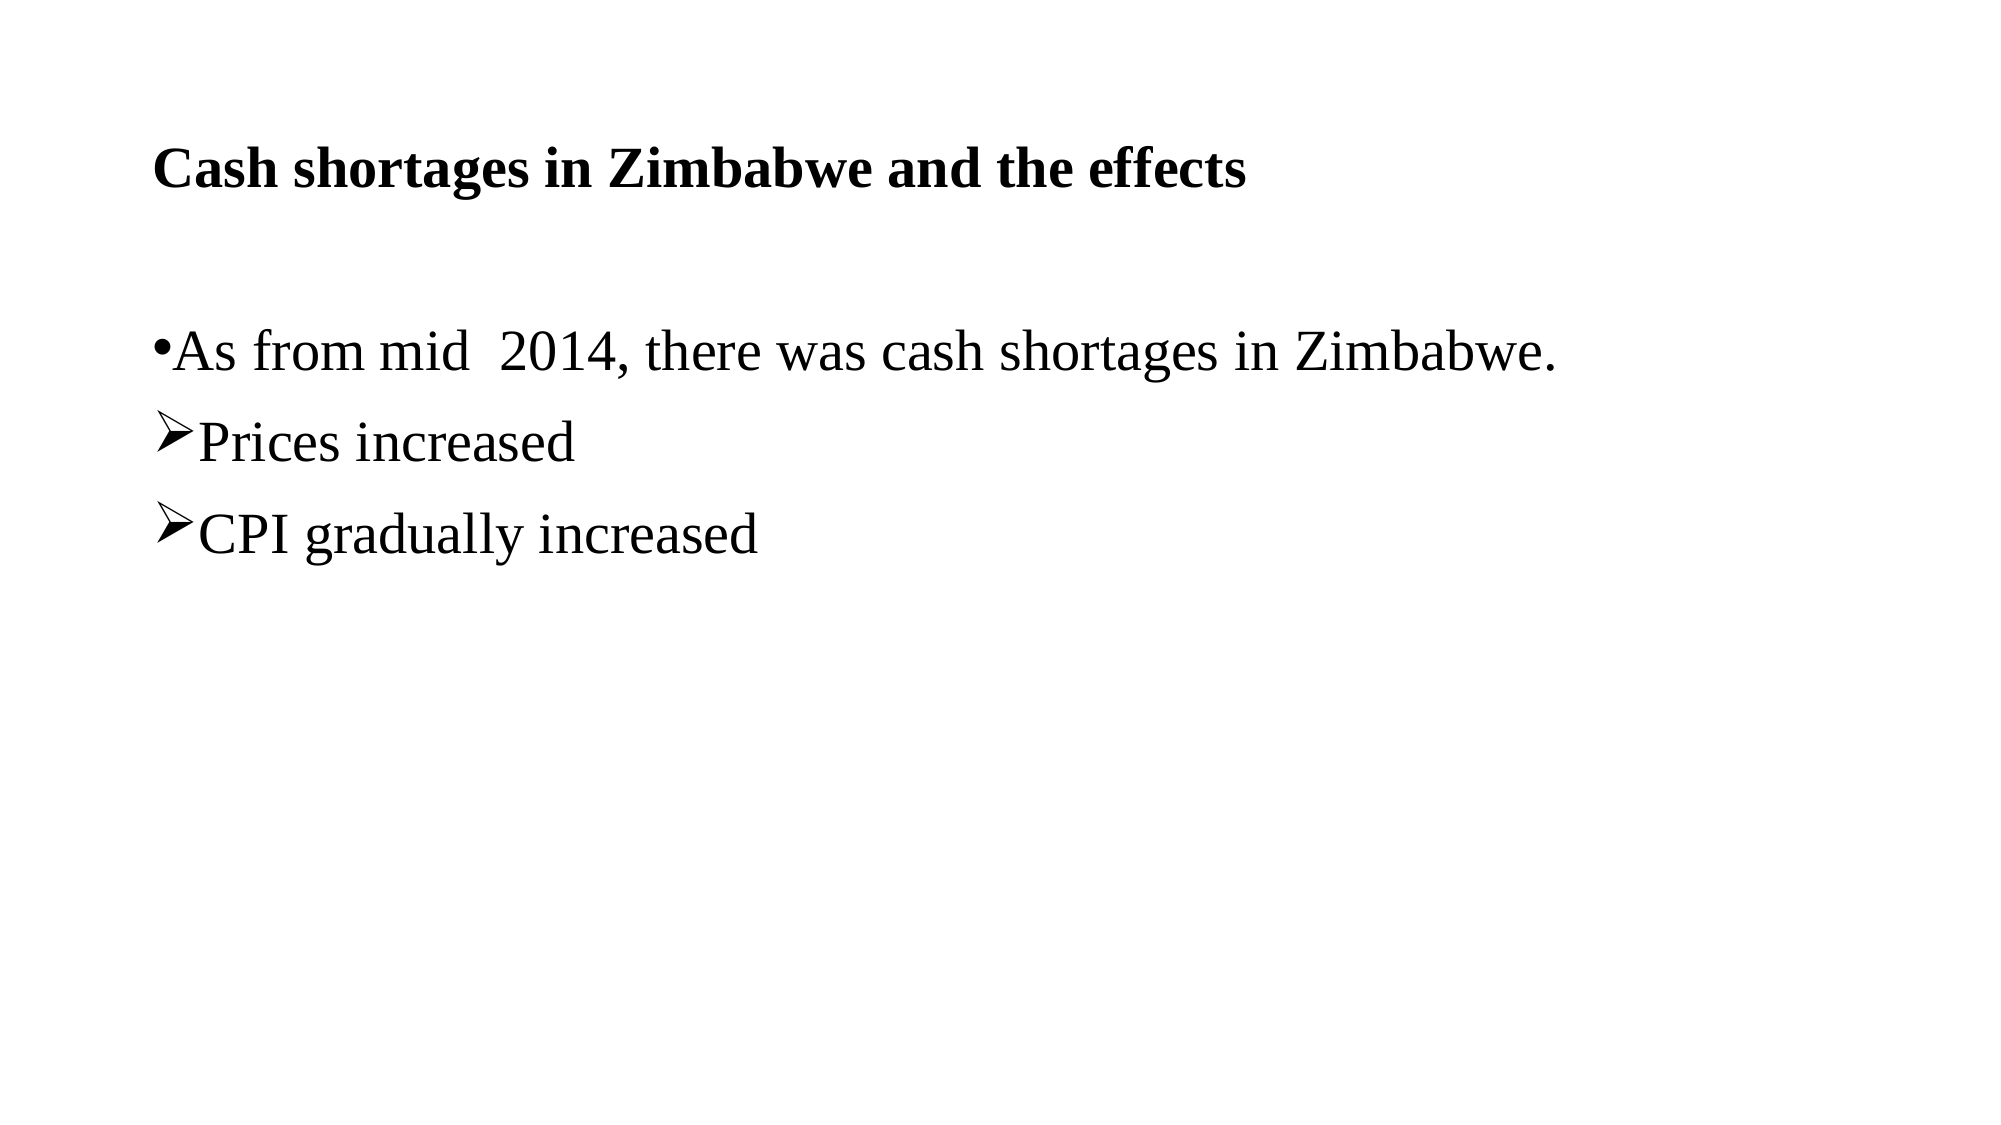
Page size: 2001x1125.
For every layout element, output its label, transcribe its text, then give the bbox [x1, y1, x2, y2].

list As from mid 2014, there was cash shortages in Zimbabwe. Prices increased CPI gradually increased [137, 299, 1863, 1014]
title Cash shortages in Zimbabwe and the effects [137, 59, 1863, 278]
